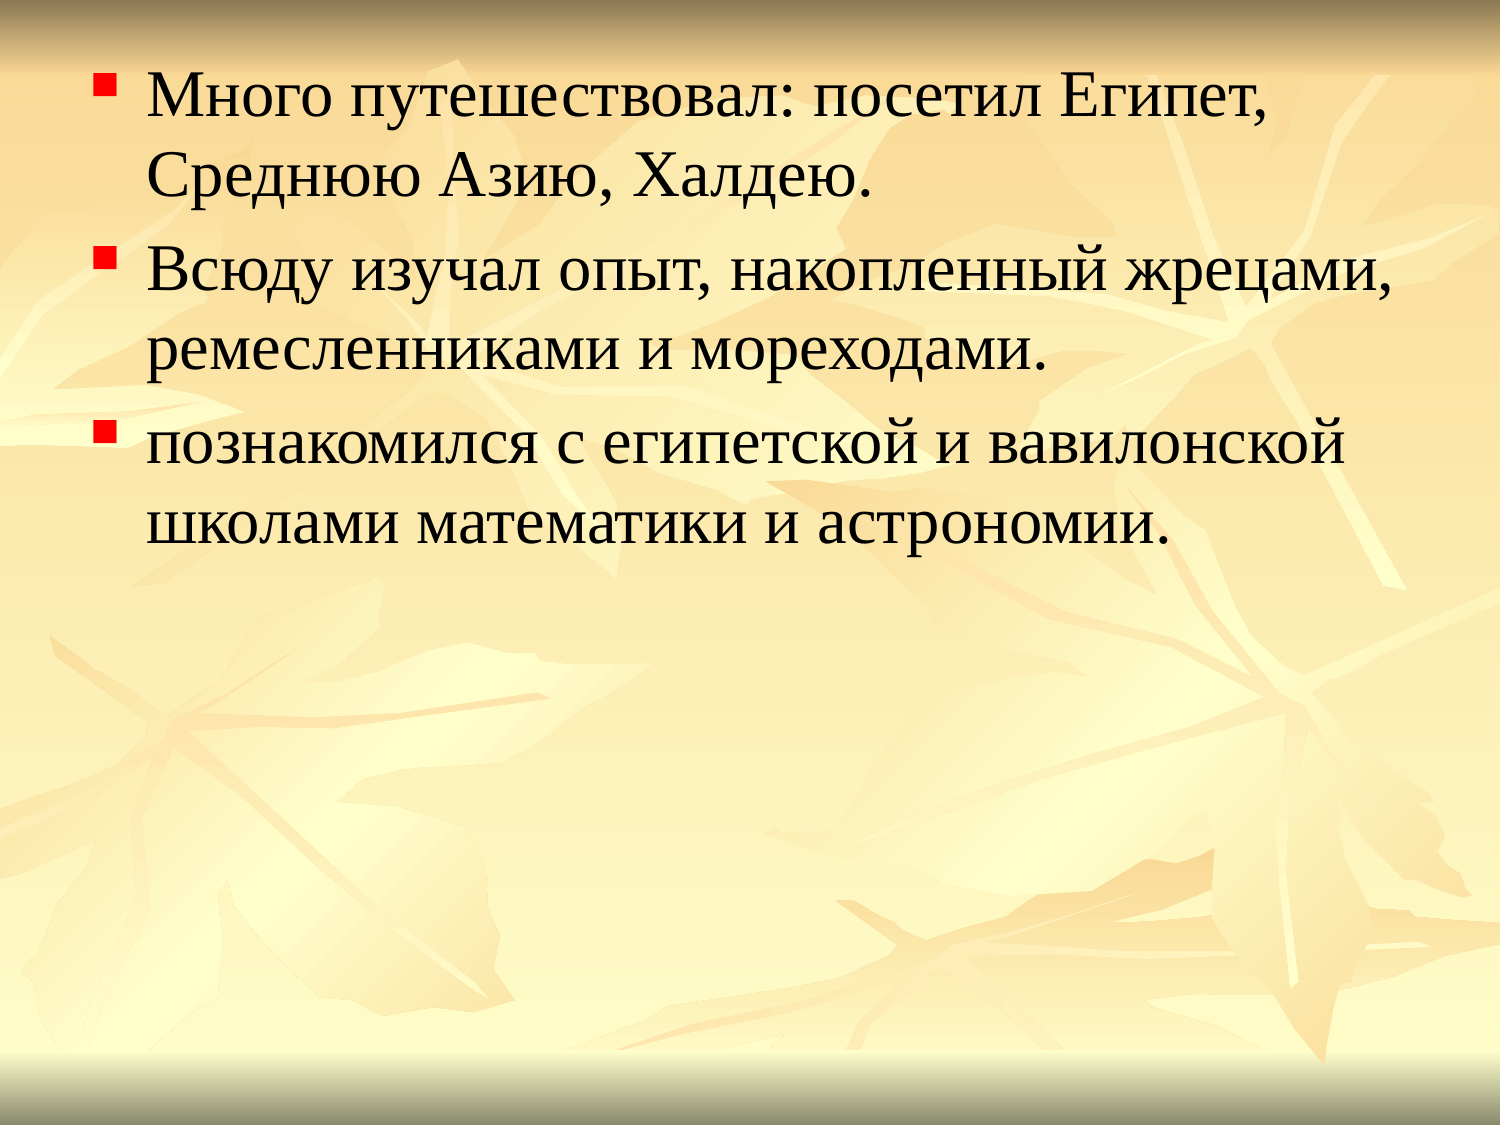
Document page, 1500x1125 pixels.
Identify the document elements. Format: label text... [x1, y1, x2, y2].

list Много путешествовал: посетил Египет, Среднюю Азию, Халдею. Всюду изучал опыт, накопленный жрецами, ремесленниками и мореходами. познакомился с египетской и вавилонской школами математики и астрономии. [74, 42, 1426, 929]
